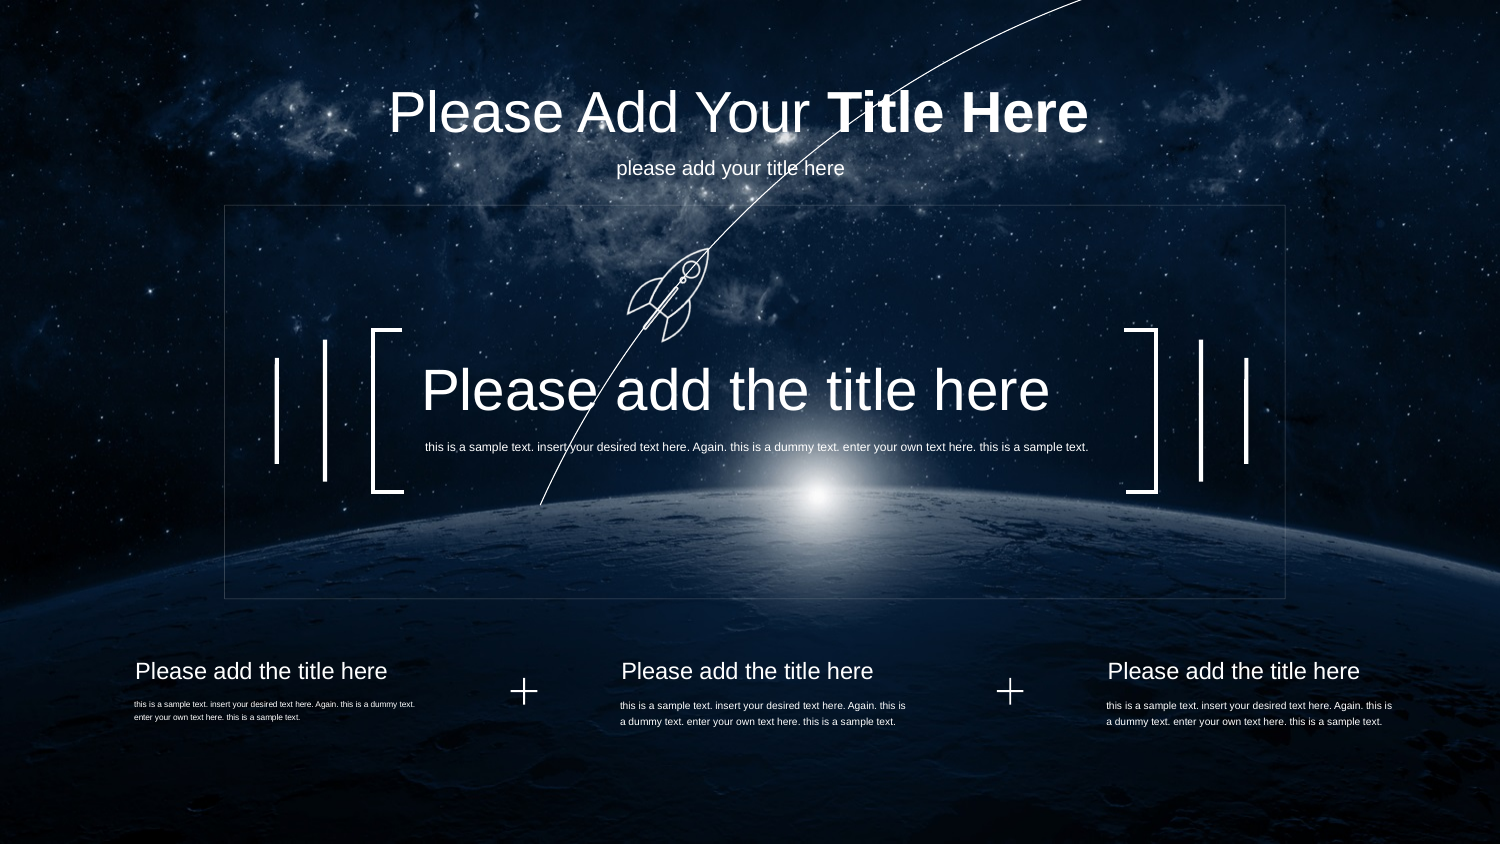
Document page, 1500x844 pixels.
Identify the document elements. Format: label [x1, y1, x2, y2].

picture [0, 0, 1500, 844]
picture [981, 100, 990, 108]
picture [646, 235, 706, 341]
text_box [616, 652, 918, 730]
text_box [1103, 652, 1404, 731]
text_box [224, 205, 1286, 599]
text_box [418, 349, 1141, 462]
text_box [510, 677, 538, 705]
text_box [131, 652, 431, 731]
text_box [996, 677, 1024, 705]
text_box [752, 0, 1099, 205]
